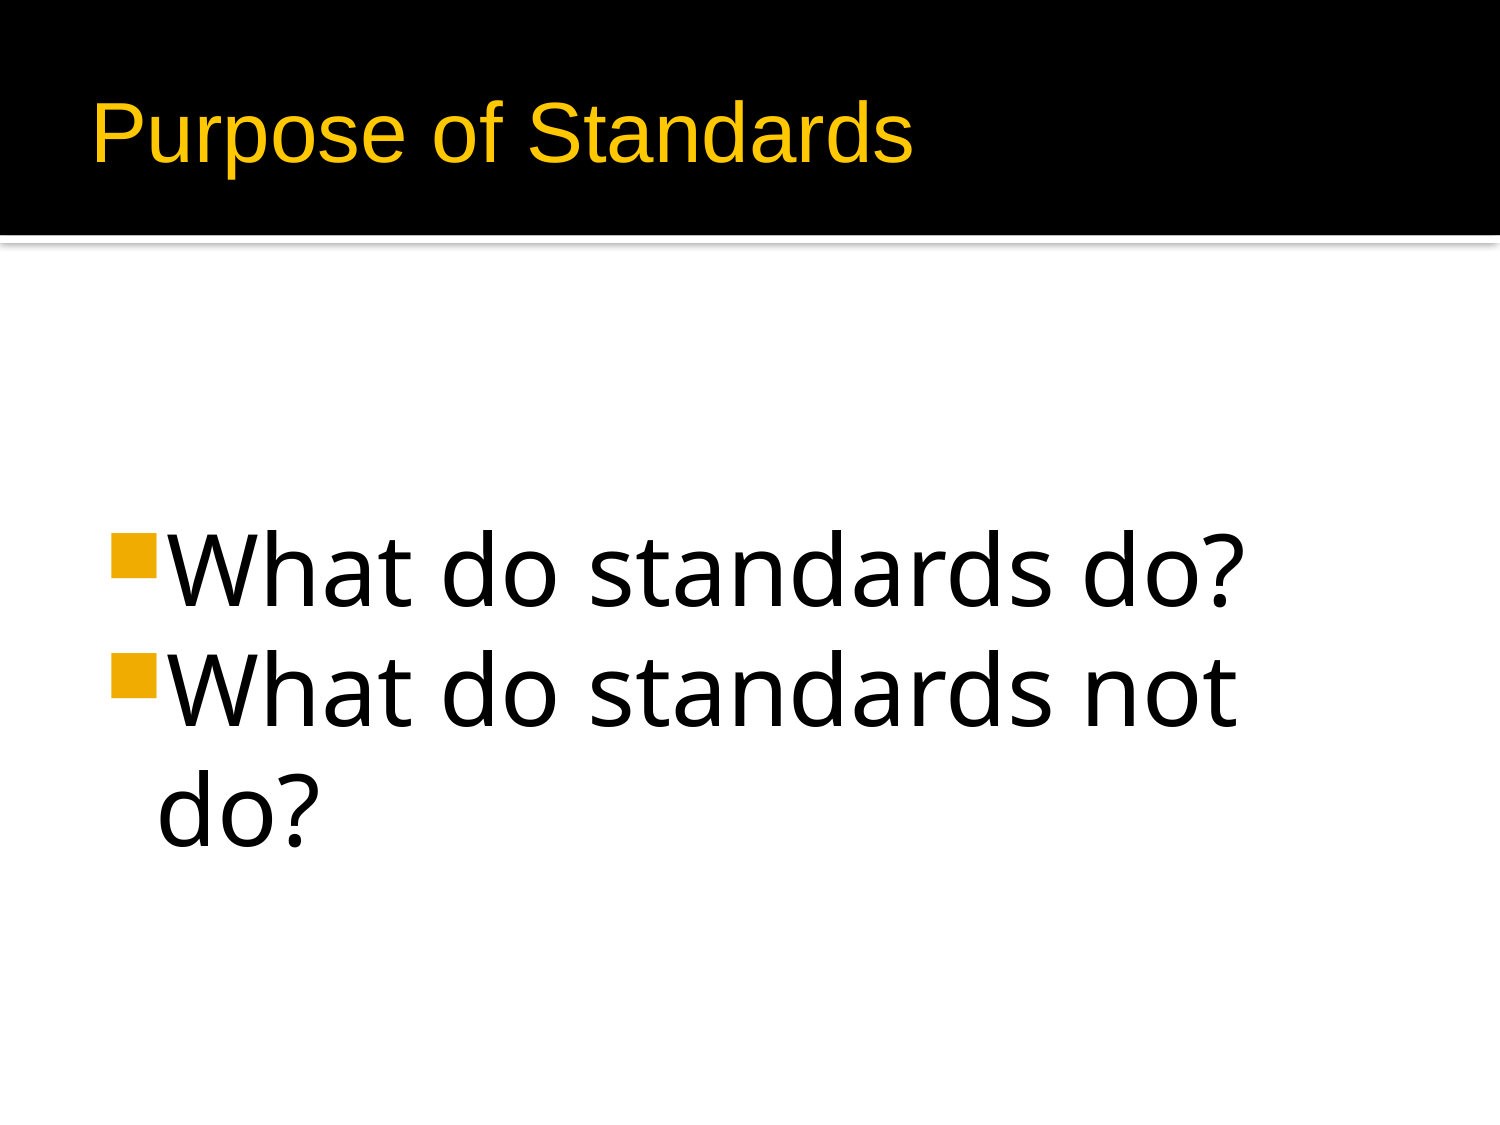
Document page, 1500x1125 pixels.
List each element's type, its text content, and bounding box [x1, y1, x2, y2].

list What do standards do? What do standards not do? [74, 390, 1426, 1125]
title Purpose of Standards [74, 25, 1426, 232]
